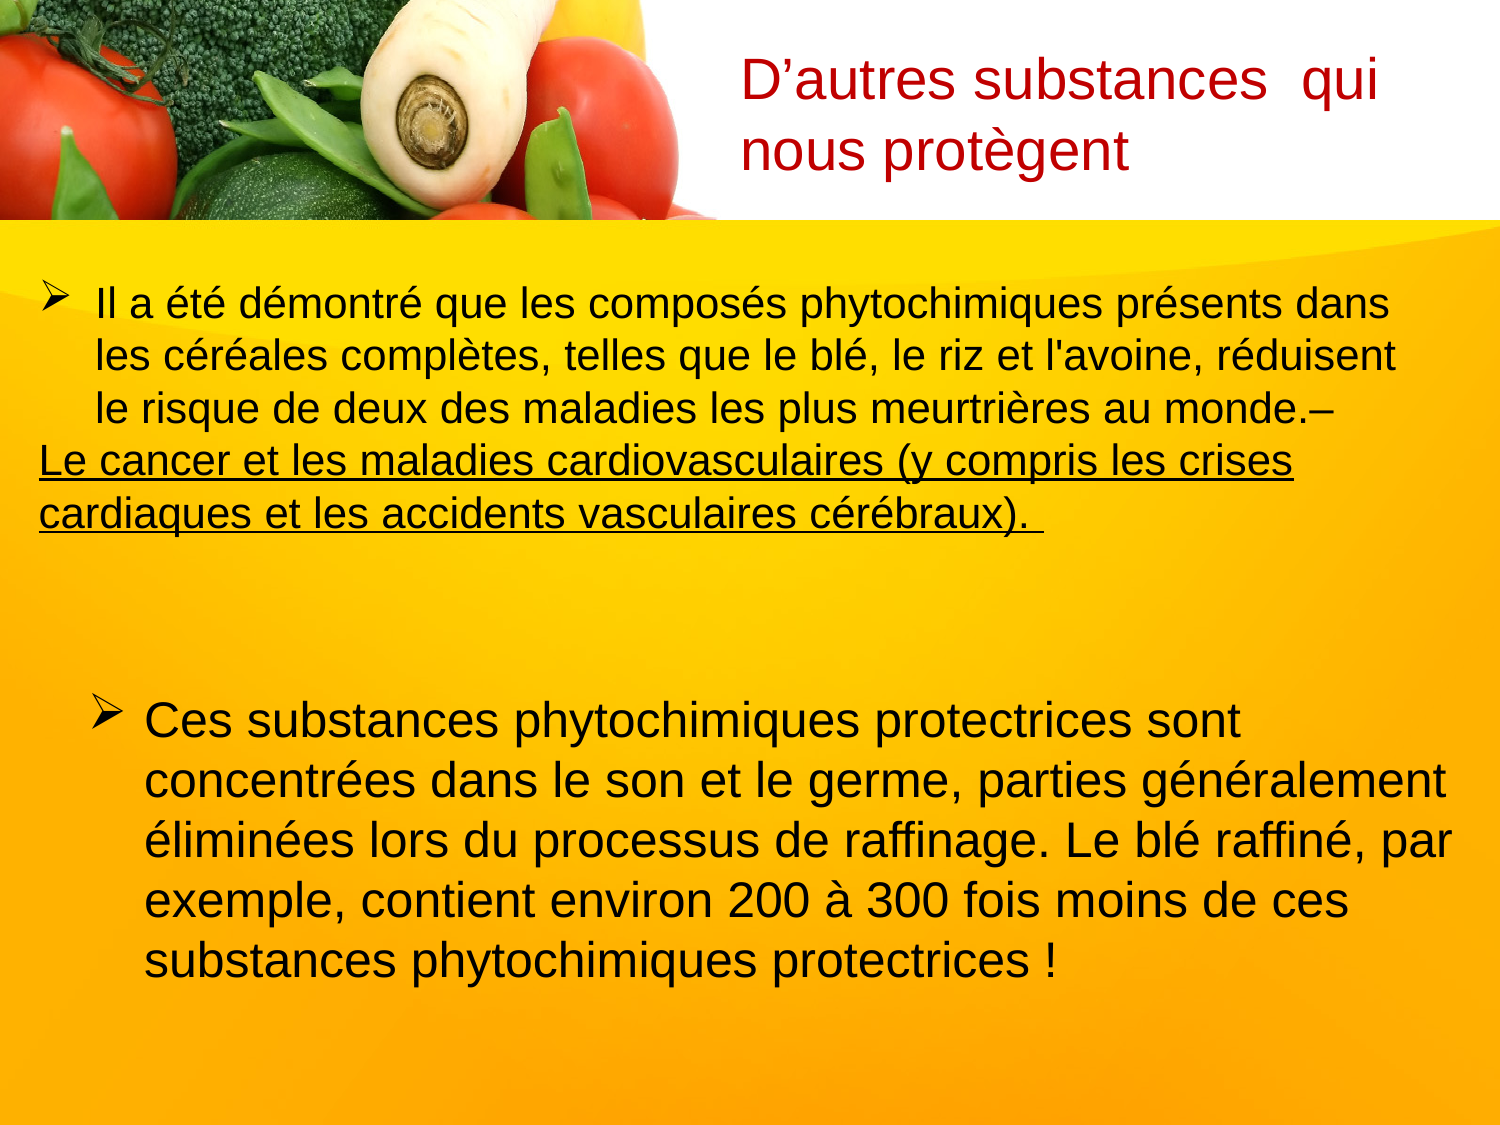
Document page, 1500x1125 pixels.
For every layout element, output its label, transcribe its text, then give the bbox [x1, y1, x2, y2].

text_box Ces substances phytochimiques protectrices sont concentrées dans le son et le germe, parties généralement éliminées lors du processus de raffinage. Le blé raffiné, par exemple, contient environ 200 à 300 fois moins de ces substances phytochimiques protectrices ! [73, 680, 1476, 996]
picture [0, 0, 1500, 1125]
text_box Il a été démontré que les composés phytochimiques présents dans les céréales complètes, telles que le blé, le riz et l'avoine, réduisent le risque de deux des maladies les plus meurtrières au monde.– Le cancer et les maladies cardiovasculaires (y compris les crises cardiaques et les accidents vasculaires cérébraux). [23, 267, 1451, 545]
title D’autres substances qui nous protègent [724, 28, 1477, 196]
